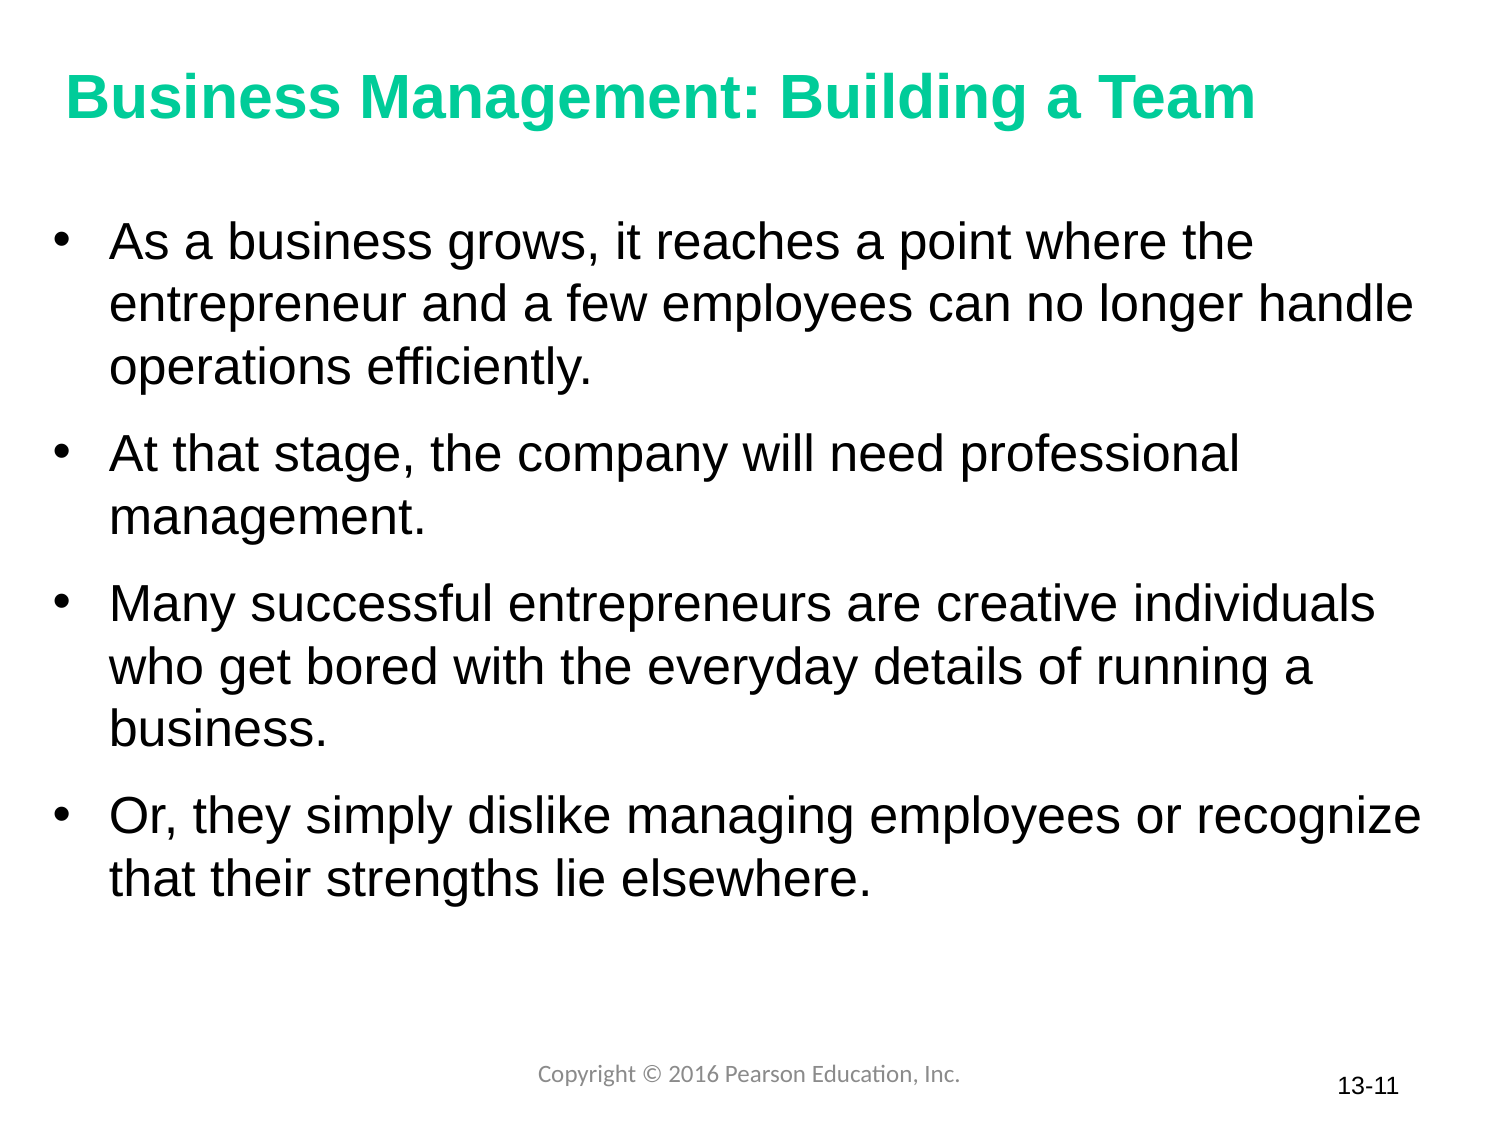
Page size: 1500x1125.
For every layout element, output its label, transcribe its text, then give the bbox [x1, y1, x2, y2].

list As a business grows, it reaches a point where the entrepreneur and a few employees can no longer handle operations efficiently. At that stage, the company will need professional management. Many successful entrepreneurs are creative individuals who get bored with the everyday details of running a business. Or, they simply dislike managing employees or recognize that their strengths lie elsewhere. [37, 200, 1500, 988]
footer Copyright © 2016 Pearson Education, Inc. [512, 1042, 988, 1103]
title Business Management: Building a Team [50, 0, 1400, 187]
